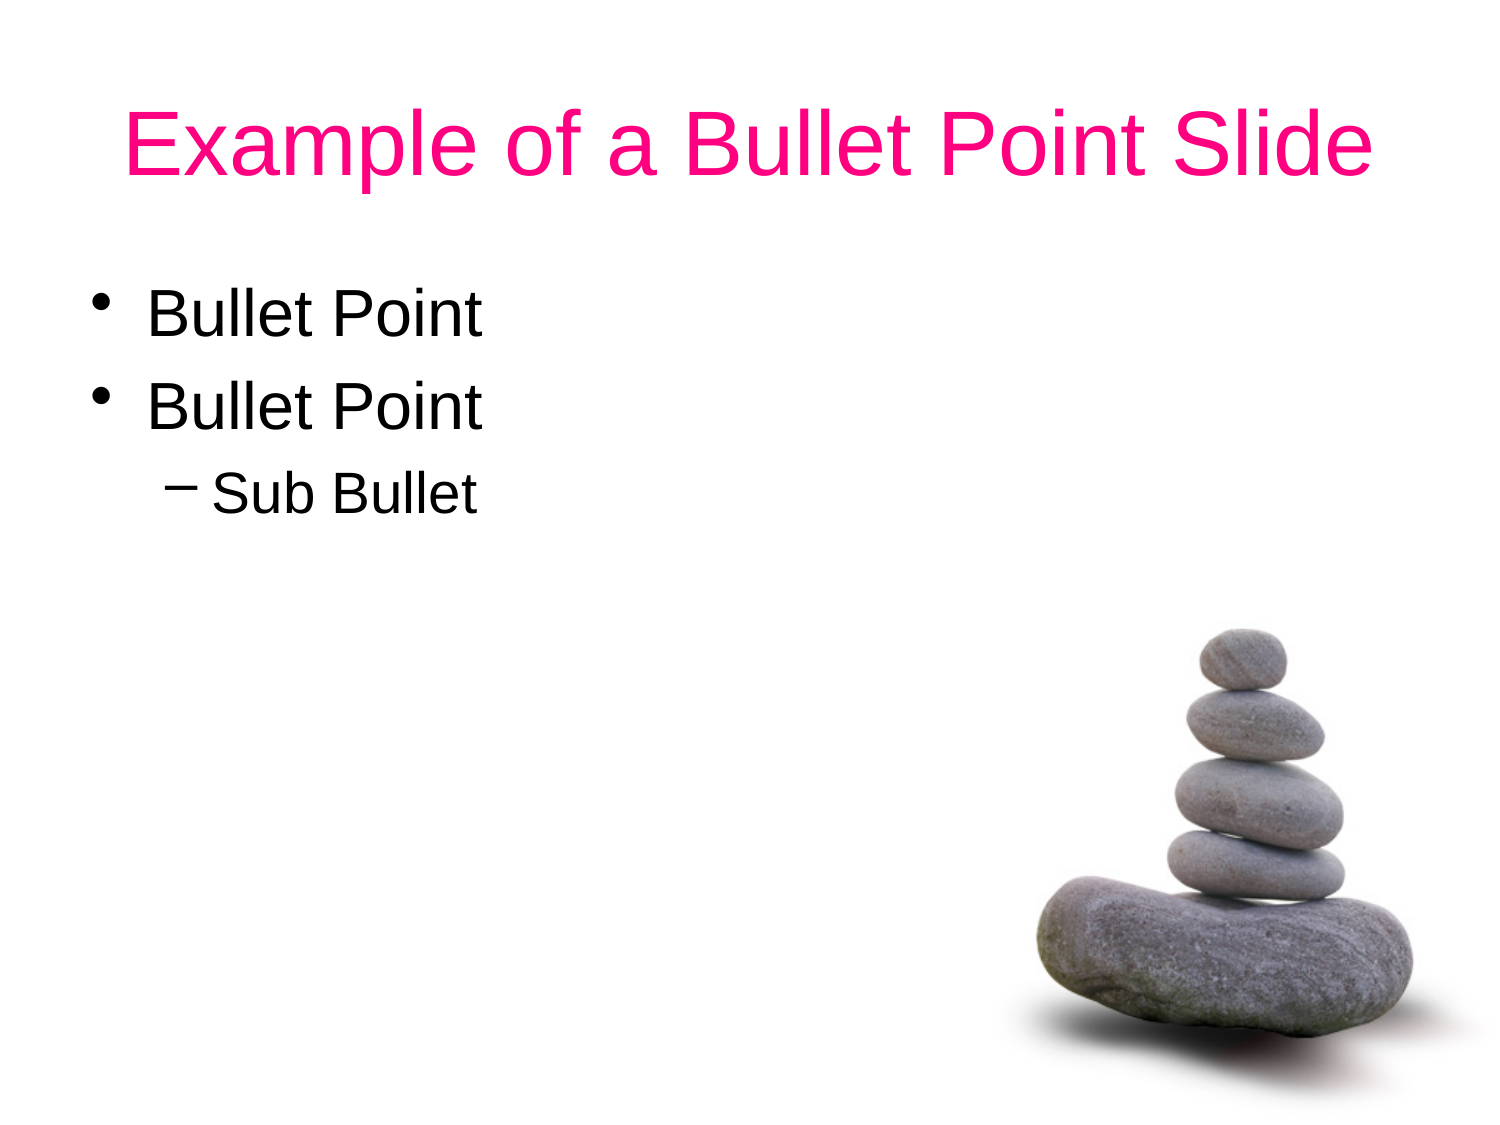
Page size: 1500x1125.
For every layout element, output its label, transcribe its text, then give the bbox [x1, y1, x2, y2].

picture [919, 304, 1500, 1125]
title Example of a Bullet Point Slide [75, 45, 1425, 233]
list Bullet Point Bullet Point Sub Bullet [75, 262, 1425, 870]
